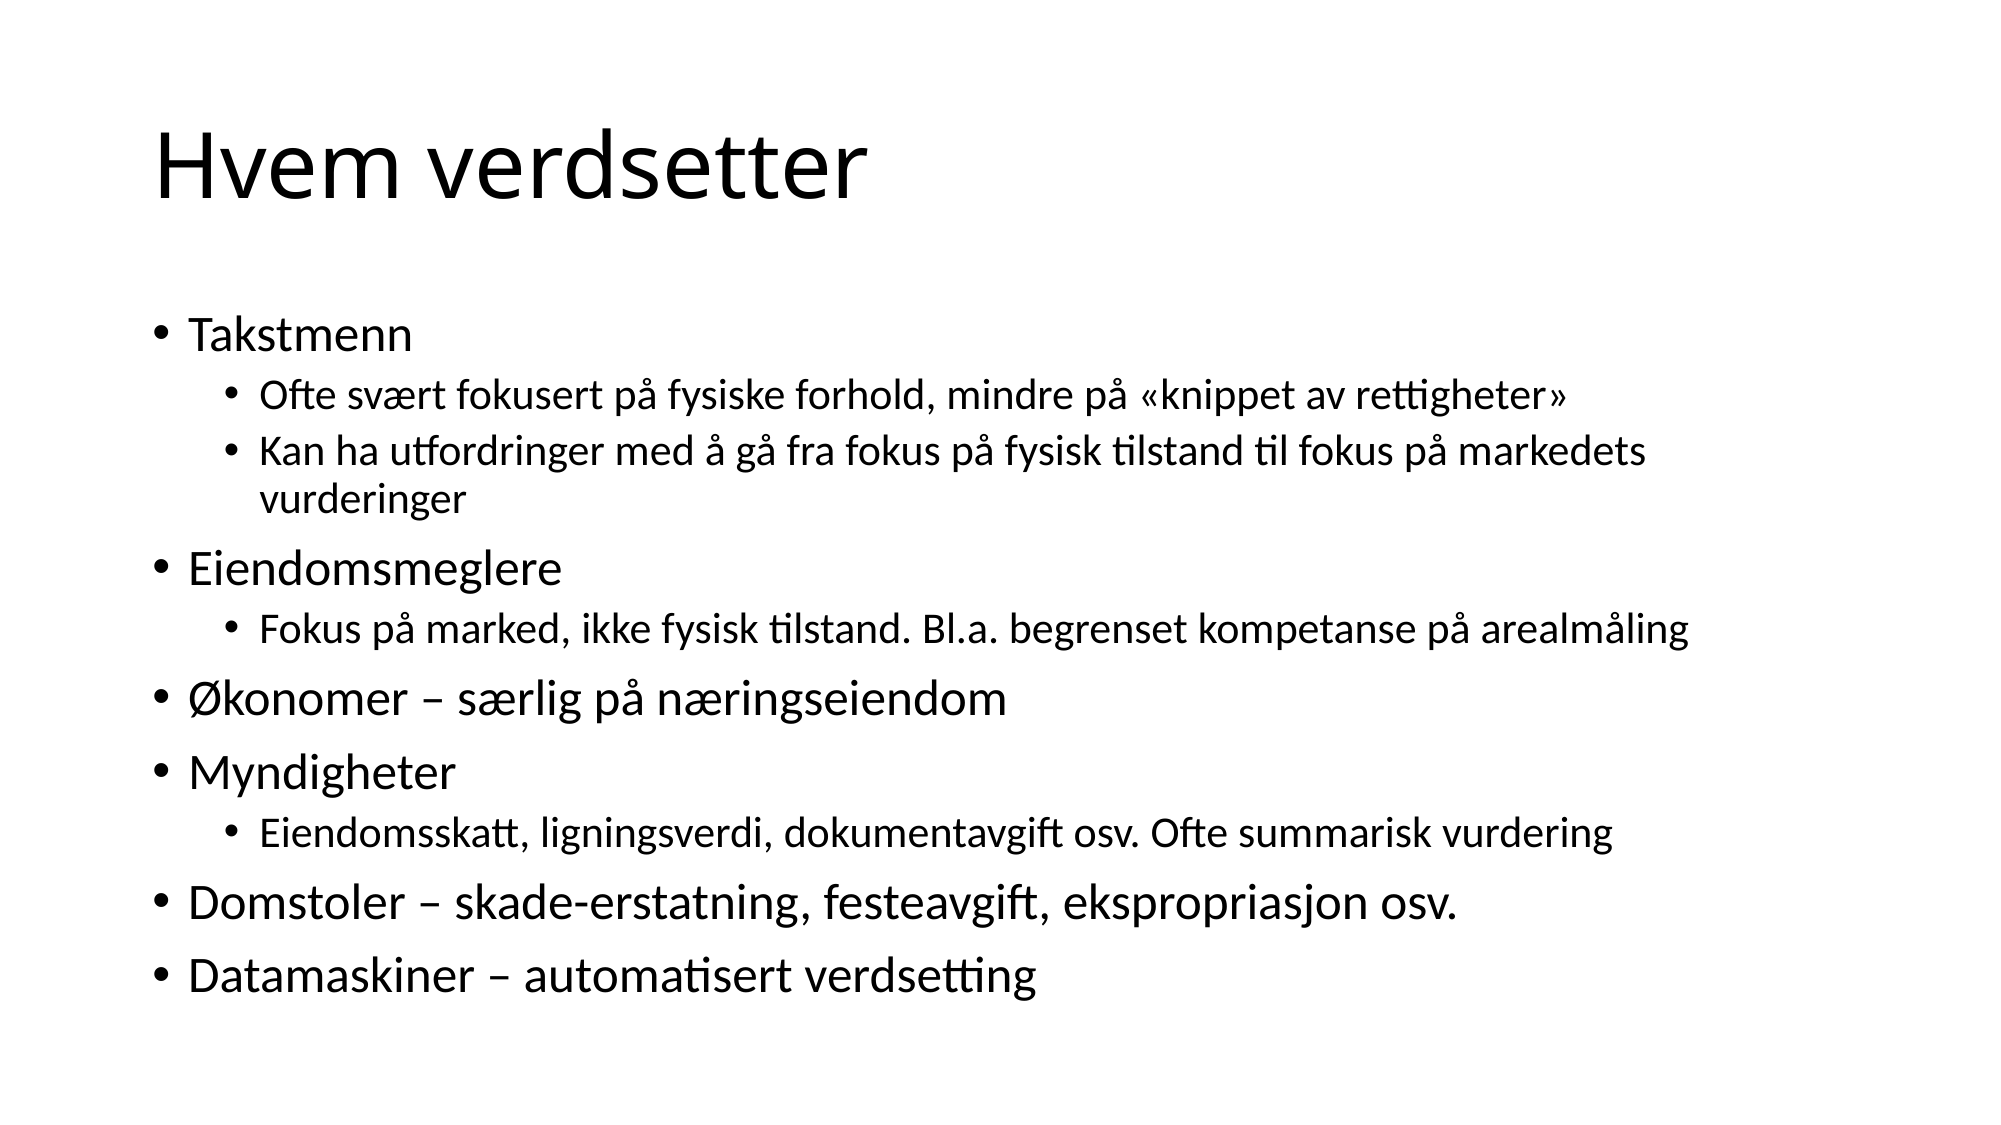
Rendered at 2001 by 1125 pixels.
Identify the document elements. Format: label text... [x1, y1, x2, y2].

list Takstmenn Ofte svært fokusert på fysiske forhold, mindre på «knippet av rettigheter» Kan ha utfordringer med å gå fra fokus på fysisk tilstand til fokus på markedets vurderinger Eiendomsmeglere Fokus på marked, ikke fysisk tilstand. Bl.a. begrenset kompetanse på arealmåling Økonomer – særlig på næringseiendom Myndigheter Eiendomsskatt, ligningsverdi, dokumentavgift osv. Ofte summarisk vurdering Domstoler – skade-erstatning, festeavgift, ekspropriasjon osv. Datamaskiner – automatisert verdsetting [137, 299, 1863, 1014]
title Hvem verdsetter [137, 59, 1863, 278]
